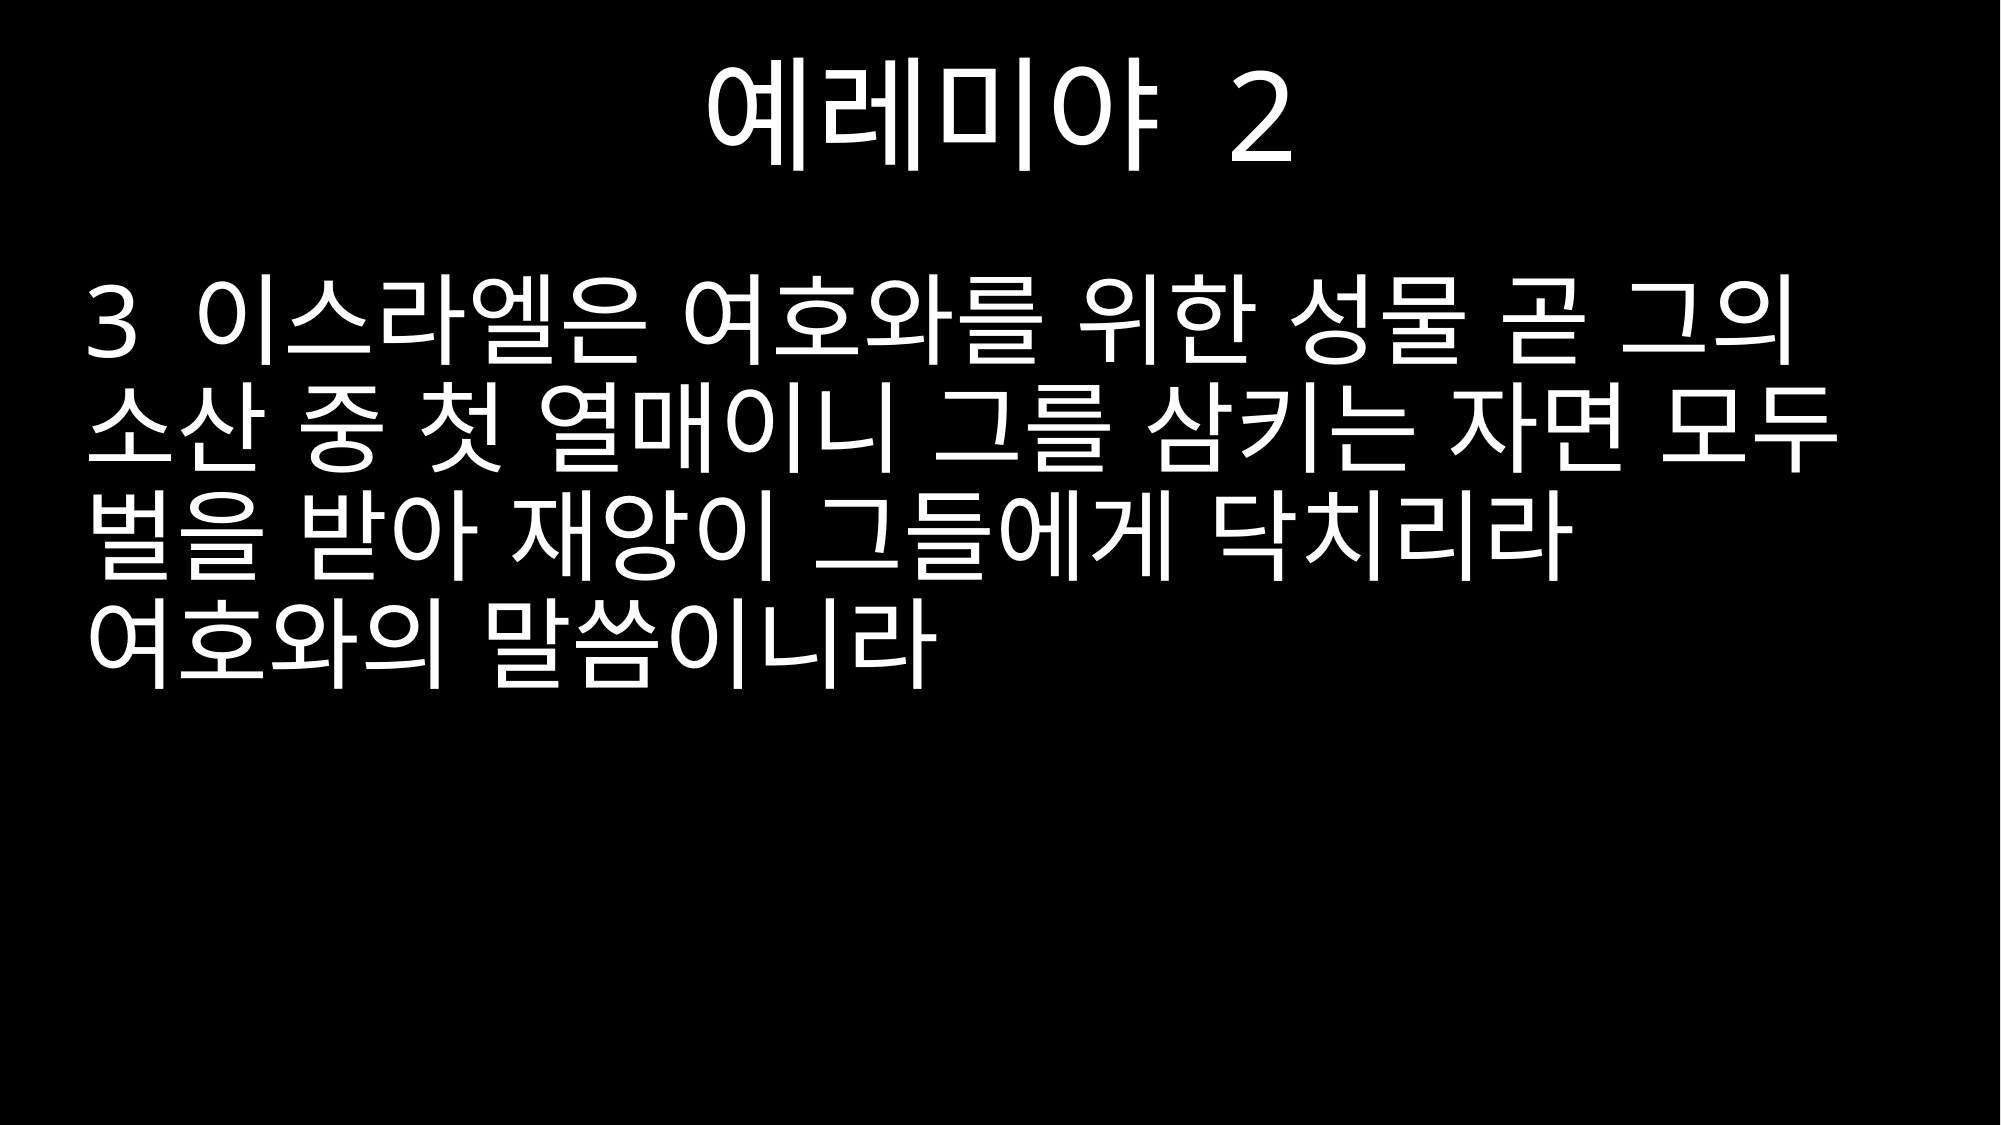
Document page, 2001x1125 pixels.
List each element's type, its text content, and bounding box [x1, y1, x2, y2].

picture [0, 0, 2001, 1125]
list 3 이스라엘은 여호와를 위한 성물 곧 그의 소산 중 첫 열매이니 그를 삼키는 자면 모두 벌을 받아 재앙이 그들에게 닥치리라 여호와의 말씀이니라 [69, 263, 1953, 423]
footer 예레미야 2 [0, 32, 2000, 192]
